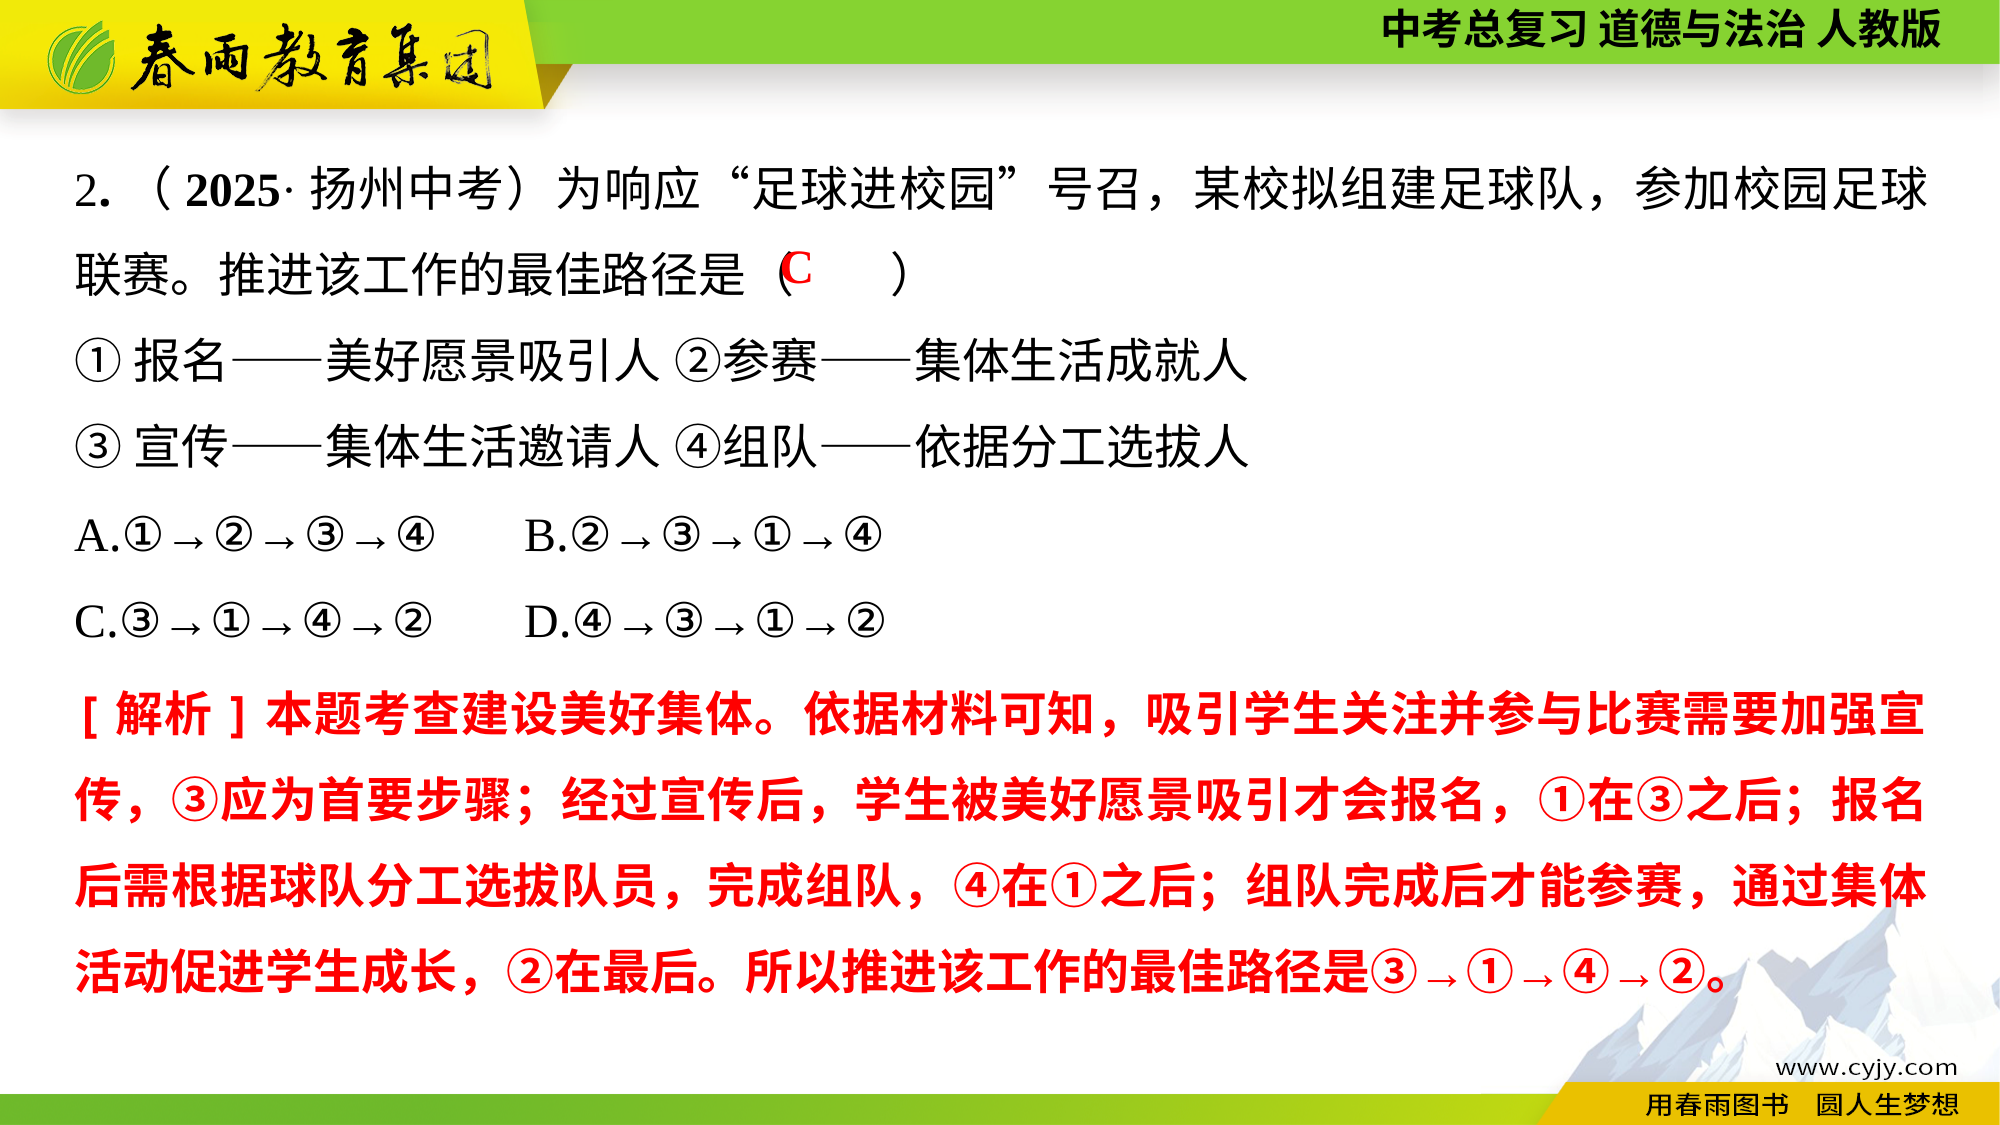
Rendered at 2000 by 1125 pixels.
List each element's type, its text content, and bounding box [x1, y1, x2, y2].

text_box C [764, 227, 830, 301]
list 2.（2025·扬州中考）为响应“足球进校园”号召，某校拟组建足球队，参加校园足球联赛。推进该工作的最佳路径是（ ） ①报名——美好愿景吸引人 ②参赛——集体生活成就人 ③宣传——集体生活邀请人 ④组队——依据分工选拔人 A.①→②→③→④ B.②→③→①→④ C.③→①→④→② D.④→③→①→② [59, 122, 1944, 647]
picture [0, 0, 2000, 1125]
text_box [解析]本题考查建设美好集体。依据材料可知，吸引学生关注并参与比赛需要加强宣传，③应为首要步骤；经过宣传后，学生被美好愿景吸引才会报名，①在③之后；报名后需根据球队分工选拔队员，完成组队，④在①之后；组队完成后才能参赛，通过集体活动促进学生成长，②在最后。所以推进该工作的最佳路径是③→①→④→②。 [59, 647, 1944, 1007]
